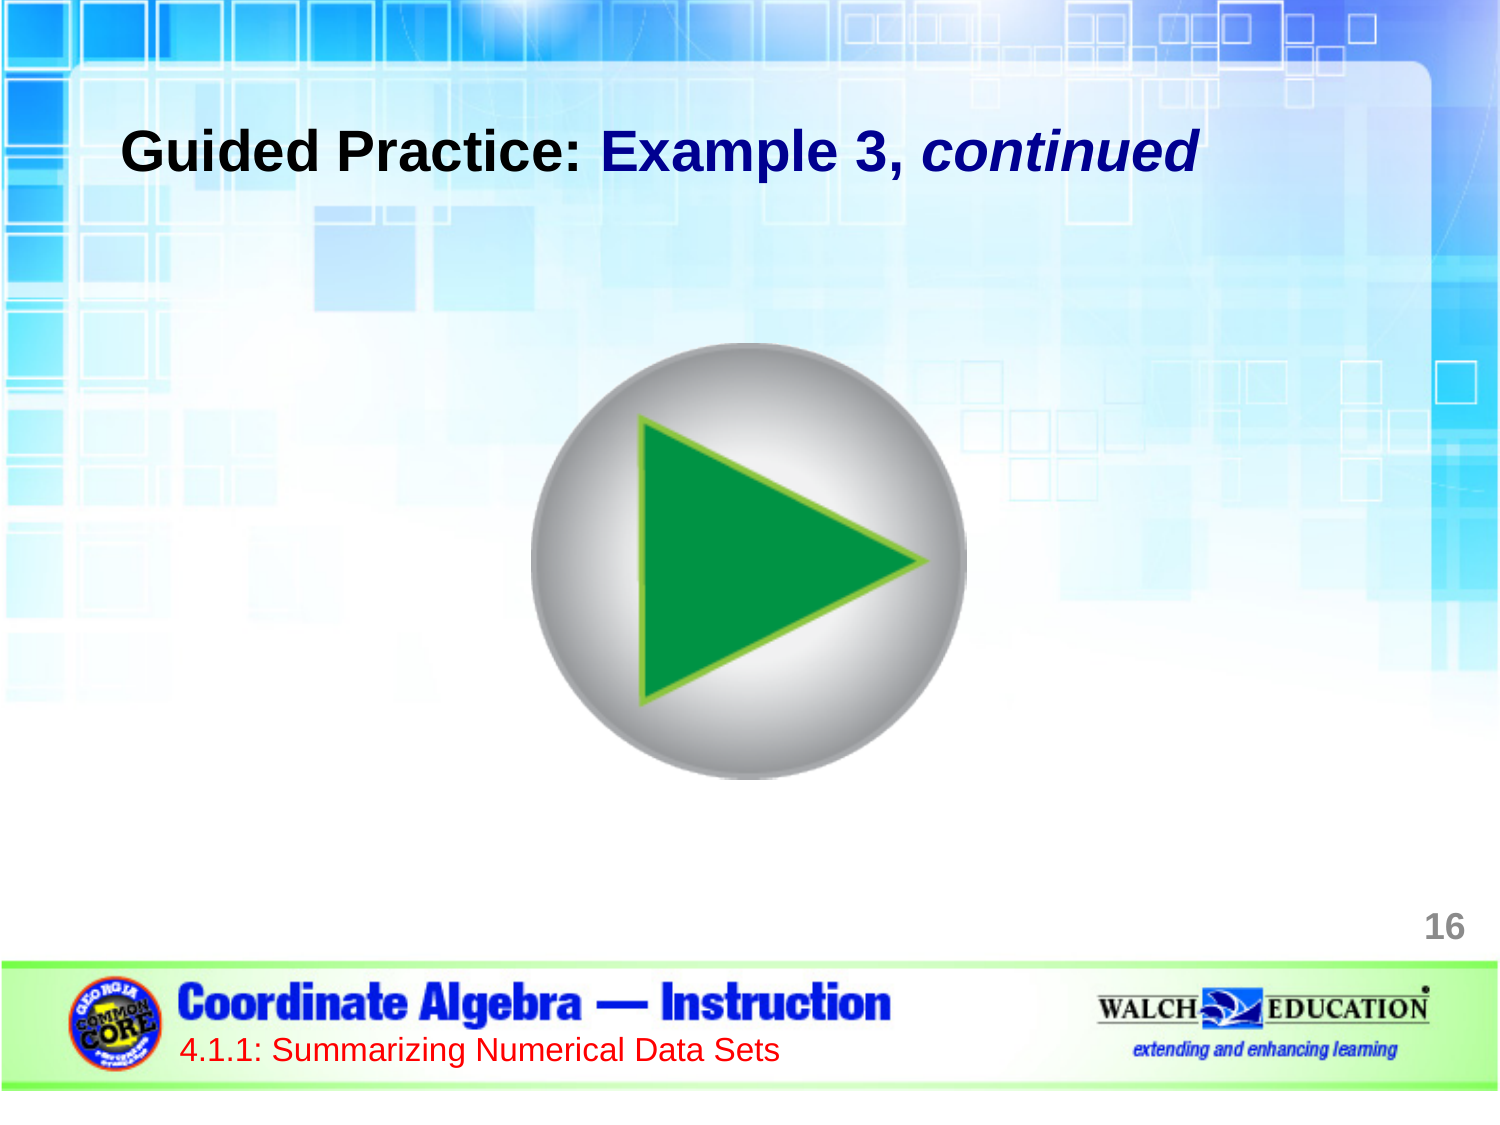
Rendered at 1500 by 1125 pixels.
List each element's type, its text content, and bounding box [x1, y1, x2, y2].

picture [1, 0, 1500, 1091]
list 4.1.1: Summarizing Numerical Data Sets [164, 1020, 1072, 1064]
subtitle Guided Practice: Example 3, continued [105, 105, 1394, 925]
slide_number 16 [1361, 901, 1481, 949]
